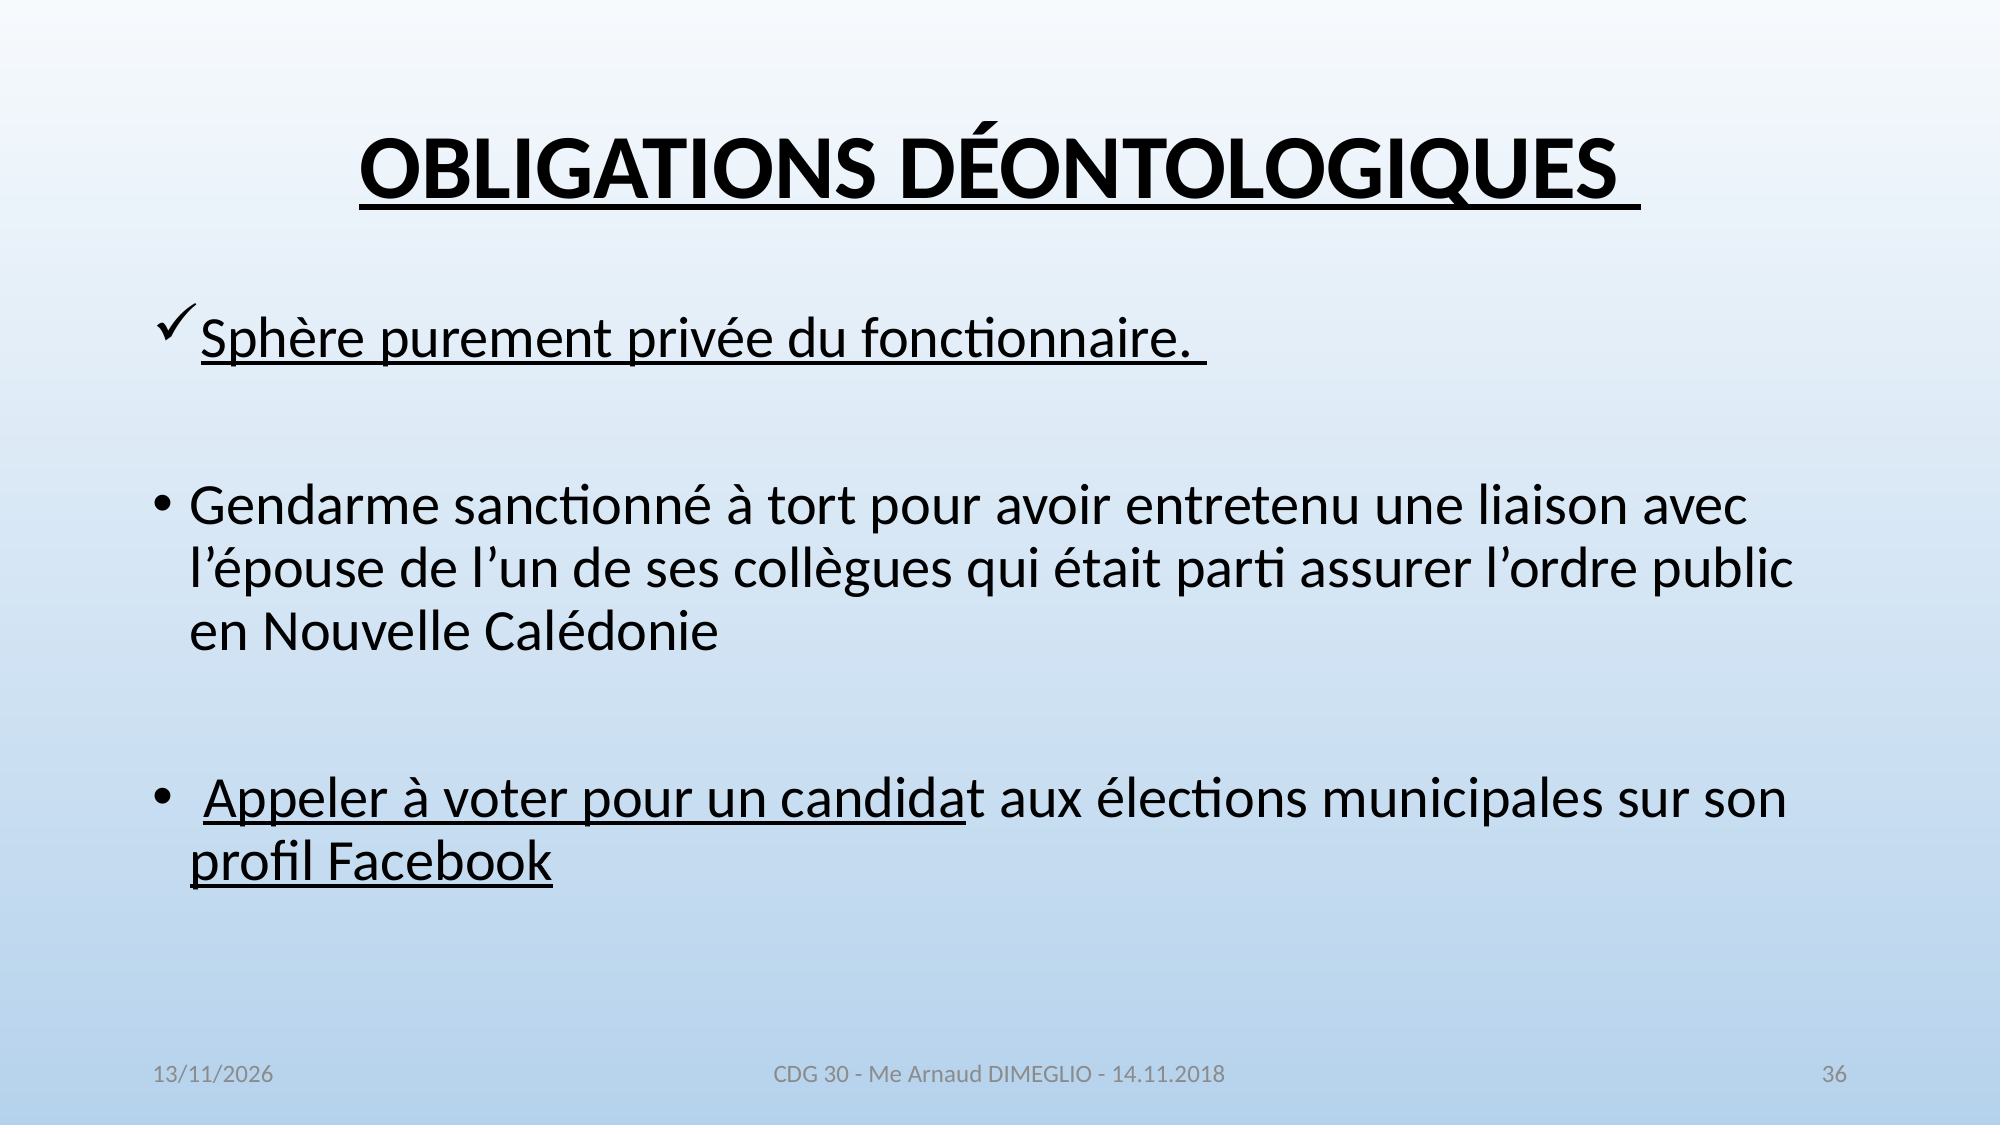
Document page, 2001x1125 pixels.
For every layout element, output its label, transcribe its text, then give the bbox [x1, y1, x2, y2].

slide_number 36 [1412, 1042, 1863, 1103]
footer CDG 30 - Me Arnaud DIMEGLIO - 14.11.2018 [662, 1042, 1338, 1103]
list Sphère purement privée du fonctionnaire. Gendarme sanctionné à tort pour avoir entretenu une liaison avec l’épouse de l’un de ses collègues qui était parti assurer l’ordre public en Nouvelle Calédonie Appeler à voter pour un candidat aux élections municipales sur son profil Facebook [137, 299, 1863, 1125]
title OBLIGATIONS DÉONTOLOGIQUES [137, 59, 1863, 278]
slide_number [137, 1042, 588, 1103]
